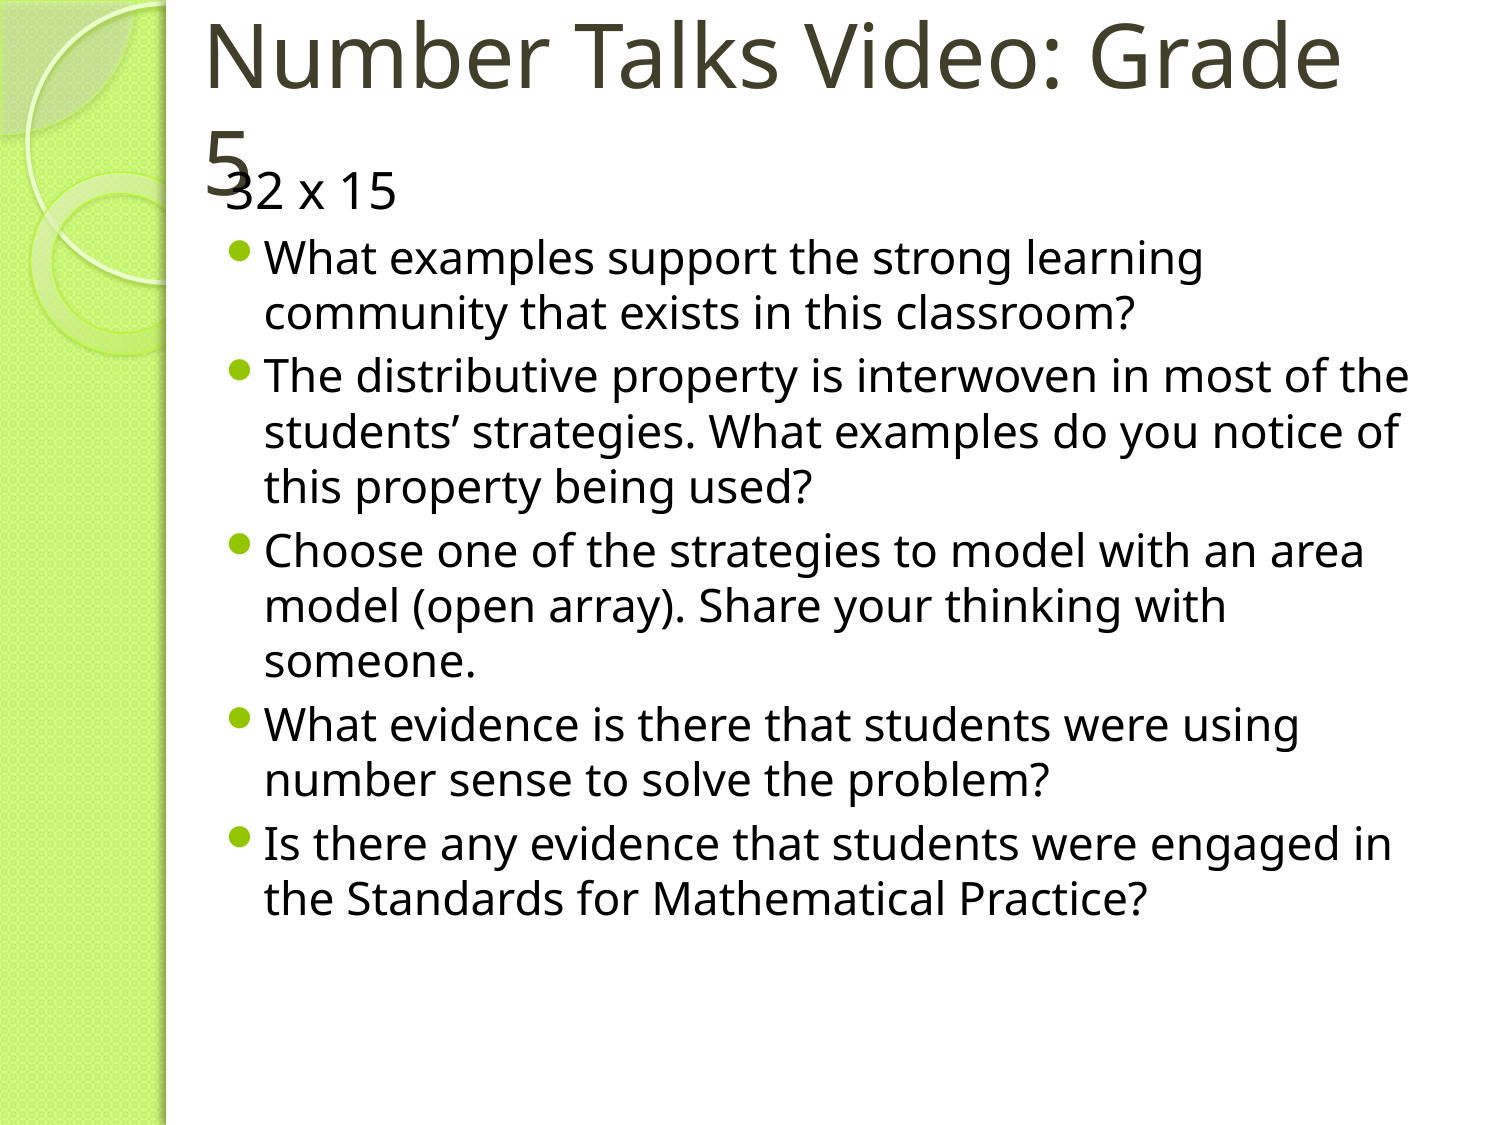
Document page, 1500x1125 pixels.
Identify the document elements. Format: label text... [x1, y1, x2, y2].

list 32 x 15 What examples support the strong learning community that exists in this classroom? The distributive property is interwoven in most of the students’ strategies. What examples do you notice of this property being used? Choose one of the strategies to model with an area model (open array). Share your thinking with someone. What evidence is there that students were using number sense to solve the problem? Is there any evidence that students were engaged in the Standards for Mathematical Practice? [200, 149, 1430, 938]
title Number Talks Video: Grade 5 [187, 12, 1418, 200]
